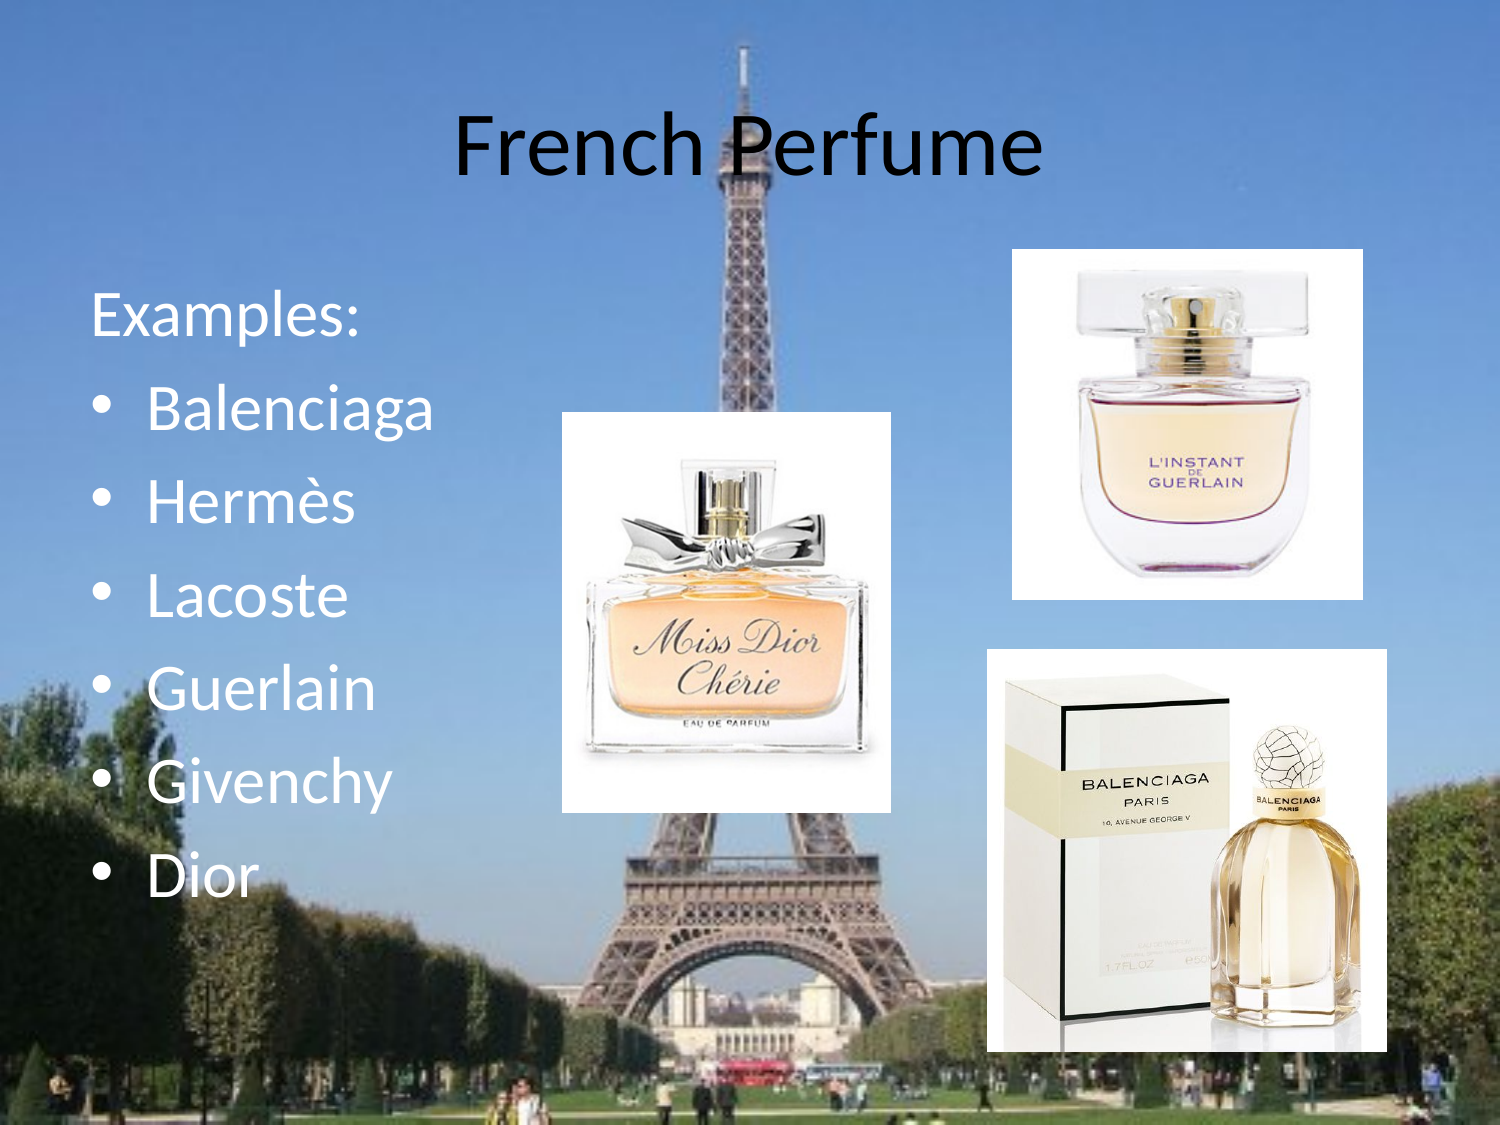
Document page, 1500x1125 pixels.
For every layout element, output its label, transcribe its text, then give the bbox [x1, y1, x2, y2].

title French Perfume [74, 44, 1426, 233]
picture [0, 0, 1500, 1125]
list Examples: Balenciaga Hermès Lacoste Guerlain Givenchy Dior [74, 262, 1426, 1006]
